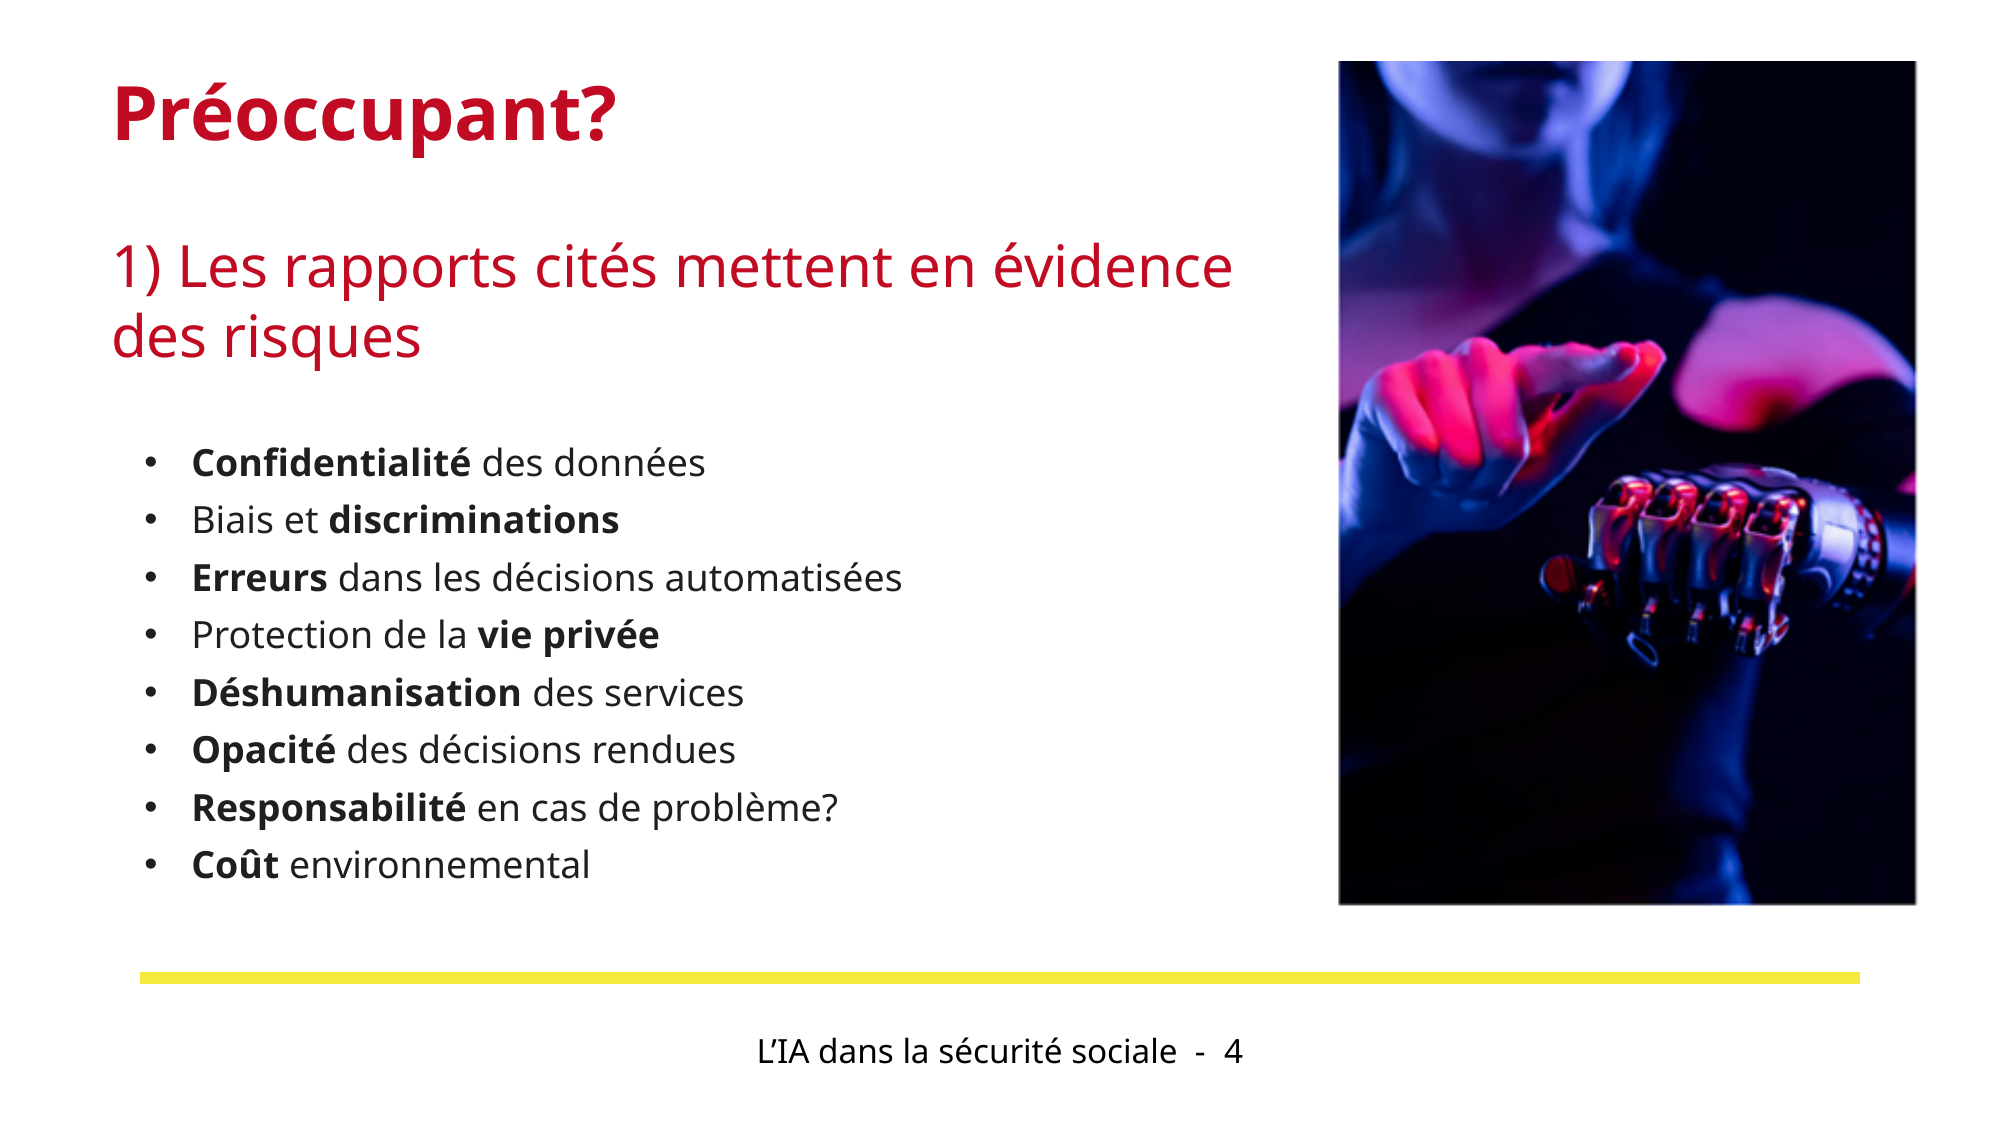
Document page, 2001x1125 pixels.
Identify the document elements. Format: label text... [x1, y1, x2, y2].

text_box [0, 0, 1337, 1125]
text_box 1) Les rapports cités mettent en évidence des risques [96, 222, 1261, 377]
text_box Préoccupant? [96, 58, 1273, 163]
footer L’IA dans la sécurité sociale - 4 [662, 1042, 1338, 1103]
picture [1337, 61, 1924, 914]
text_box Confidentialité des données Biais et discriminations Erreurs dans les décisions automatisées Protection de la vie privée Déshumanisation des services Opacité des décisions rendues Responsabilité en cas de problème? Coût environnemental [129, 341, 1056, 952]
